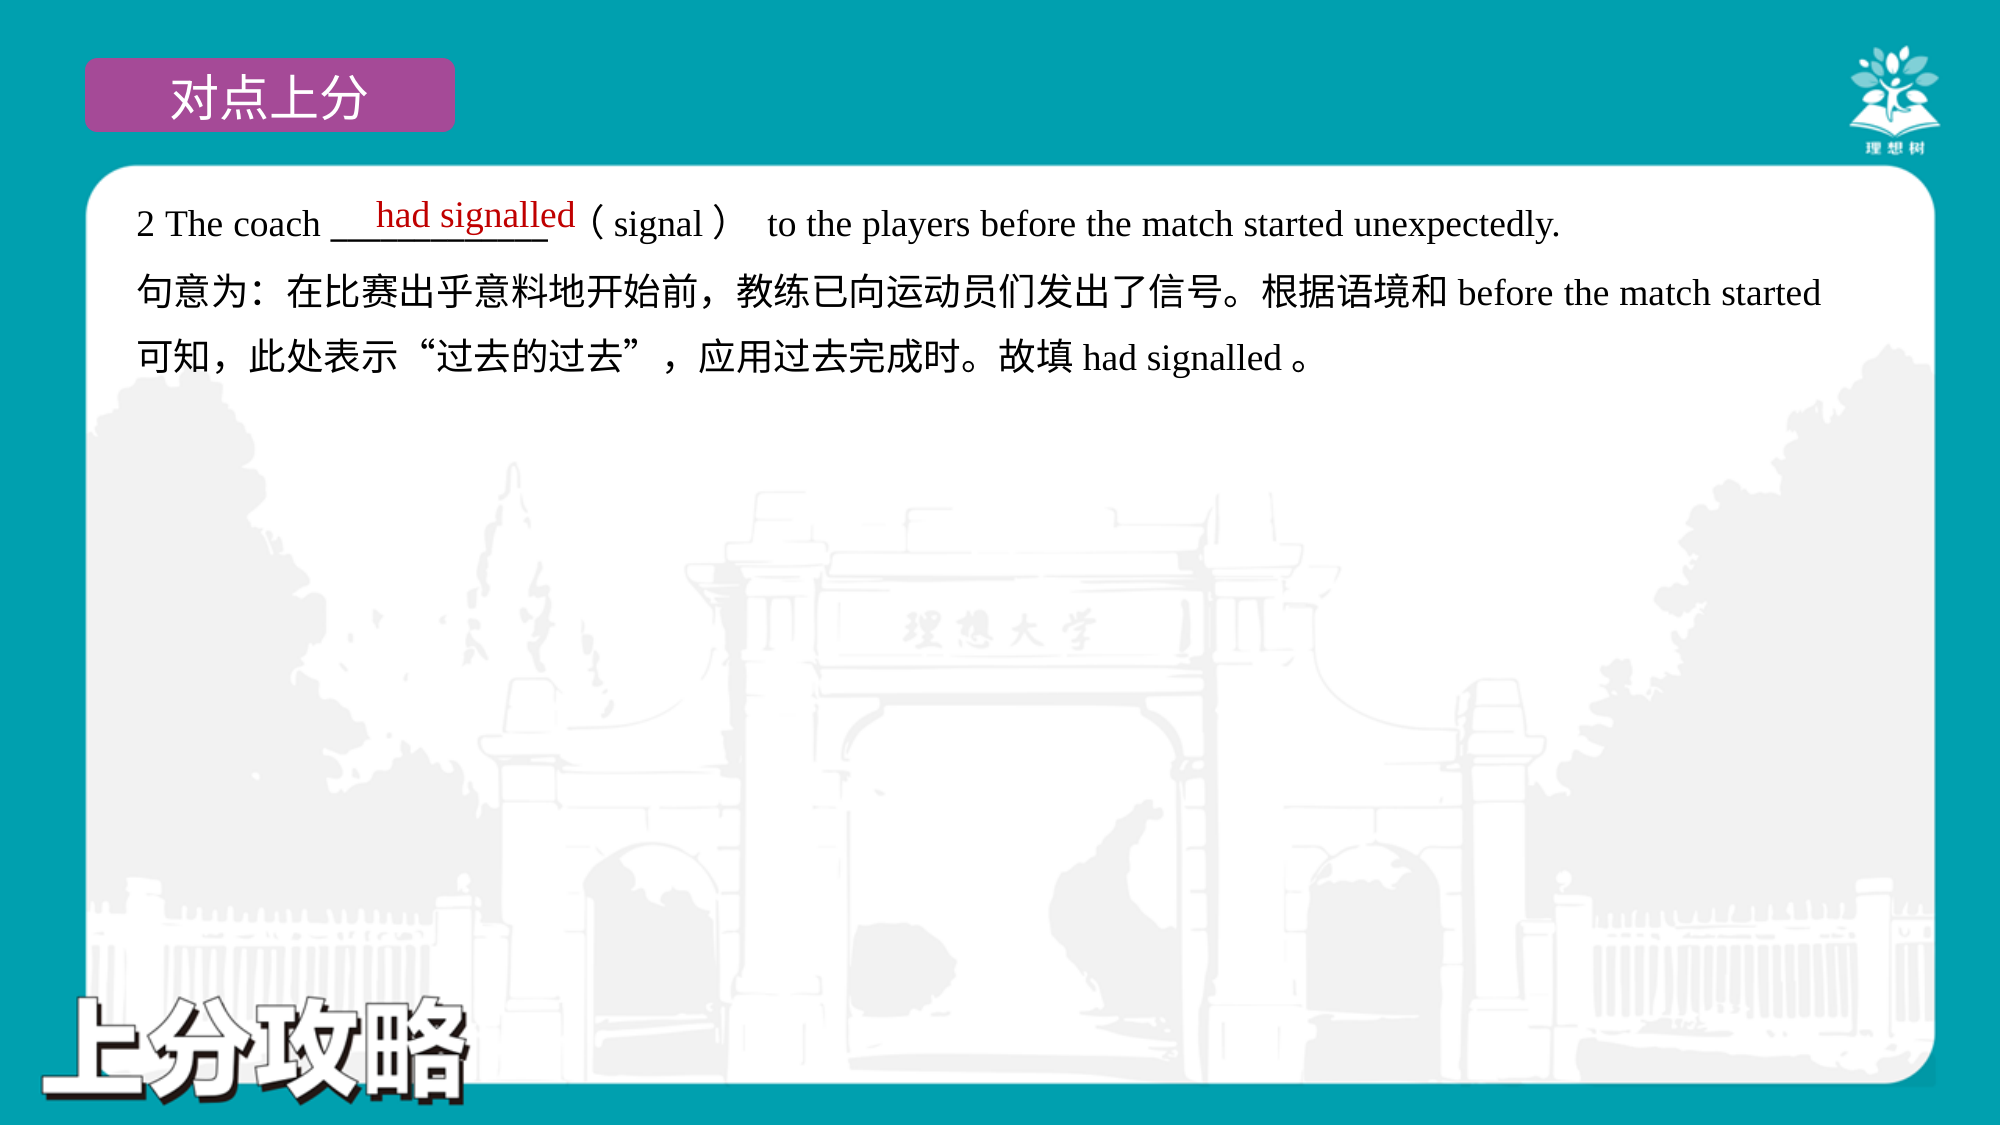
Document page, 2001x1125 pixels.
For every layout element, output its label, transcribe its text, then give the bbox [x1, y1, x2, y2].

text_box 2 The coach _____________ （signal） to the players before the match started unexpectedly. [136, 176, 1865, 237]
text_box 句意为：在比赛出乎意料地开始前，教练已向运动员们发出了信号。根据语境和before the match started 可知，此处表示“过去的过去”，应用过去完成时。故填had signalled。 [136, 244, 1865, 371]
picture [0, 0, 2000, 1125]
text_box had signalled [358, 168, 594, 228]
